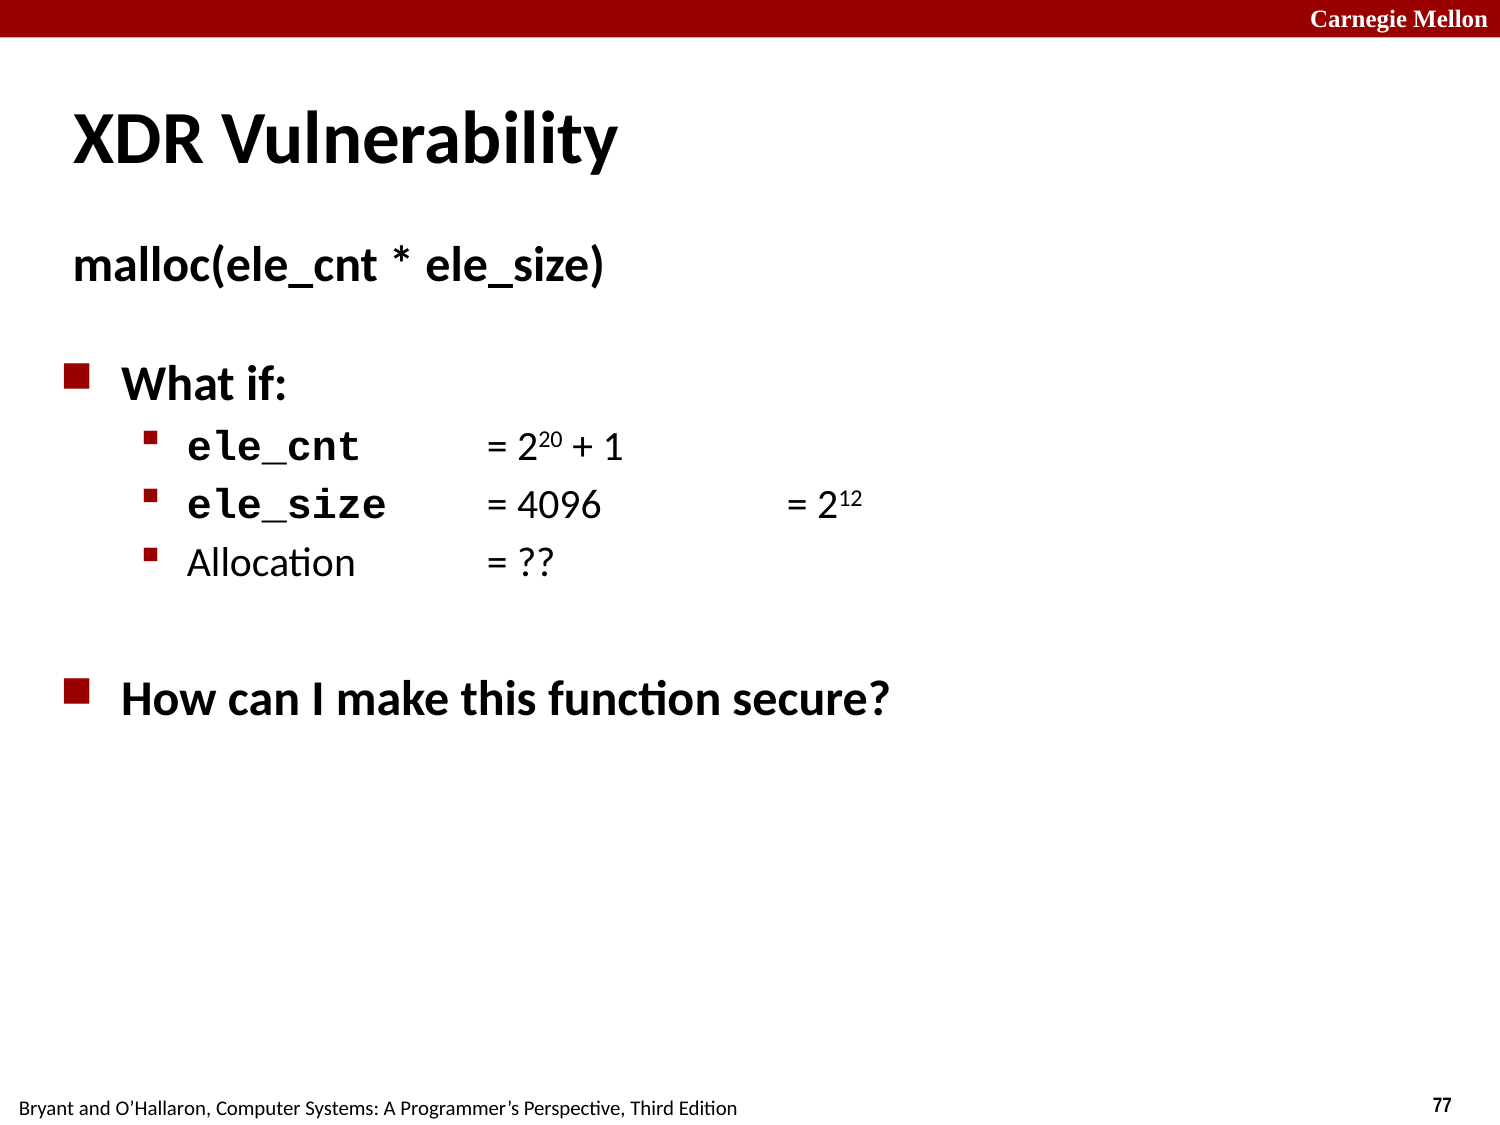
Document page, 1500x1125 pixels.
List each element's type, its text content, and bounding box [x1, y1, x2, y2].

list What if: ele_cnt = 220 + 1 ele_size = 4096 = 212 Allocation = ?? How can I make this function secure? [49, 342, 1413, 1088]
title XDR Vulnerability [58, 71, 1305, 197]
text_box malloc(ele_cnt * ele_size) [64, 224, 614, 299]
